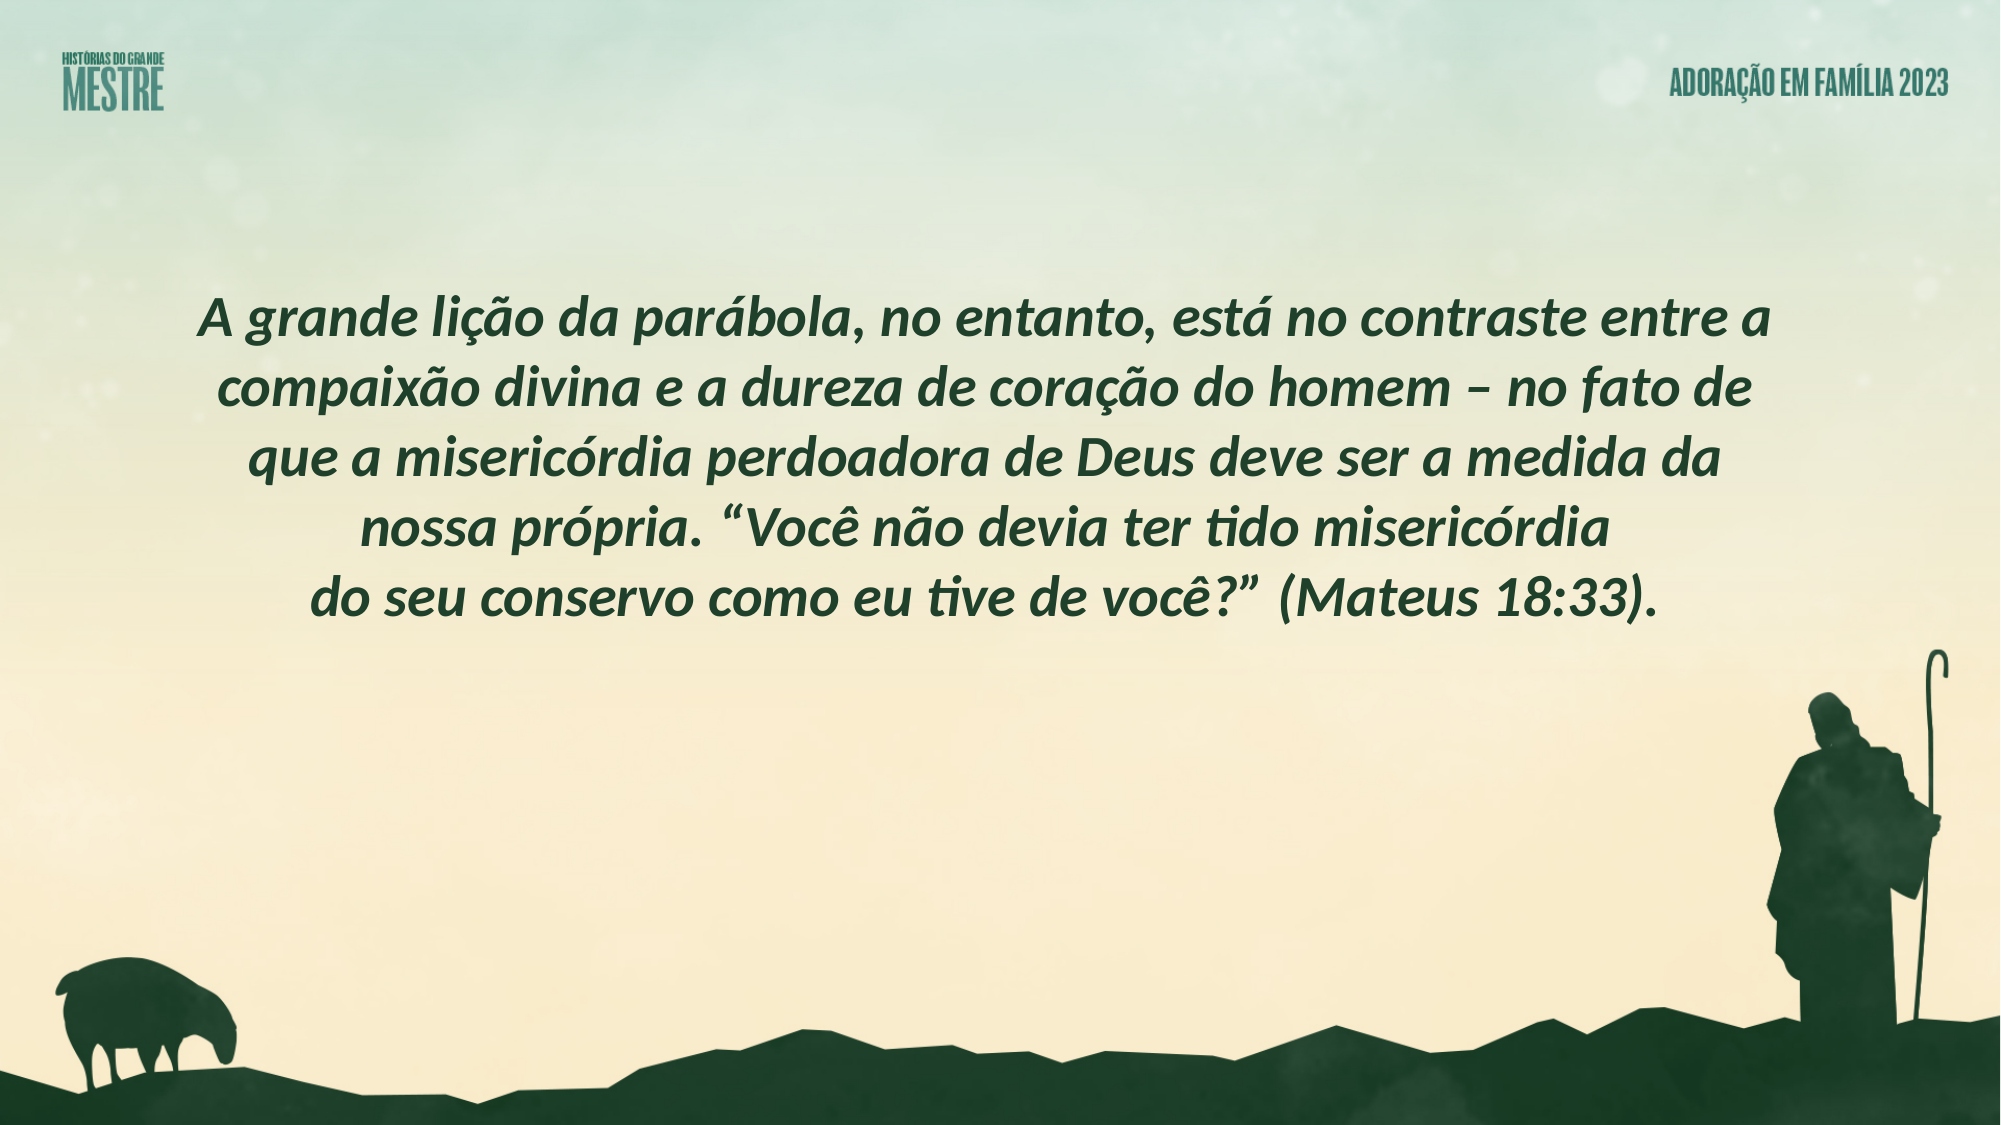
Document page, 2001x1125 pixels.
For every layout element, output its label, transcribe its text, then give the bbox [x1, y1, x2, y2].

text_box A grande lição da parábola, no entanto, está no contraste entre a compaixão divina e a dureza de coração do homem – no fato de que a misericórdia perdoadora de Deus deve ser a medida da nossa própria. “Você não devia ter tido misericórdia do seu conservo como eu tive de você?” (Mateus 18:33). [164, 271, 1808, 636]
picture [0, 0, 2001, 1125]
